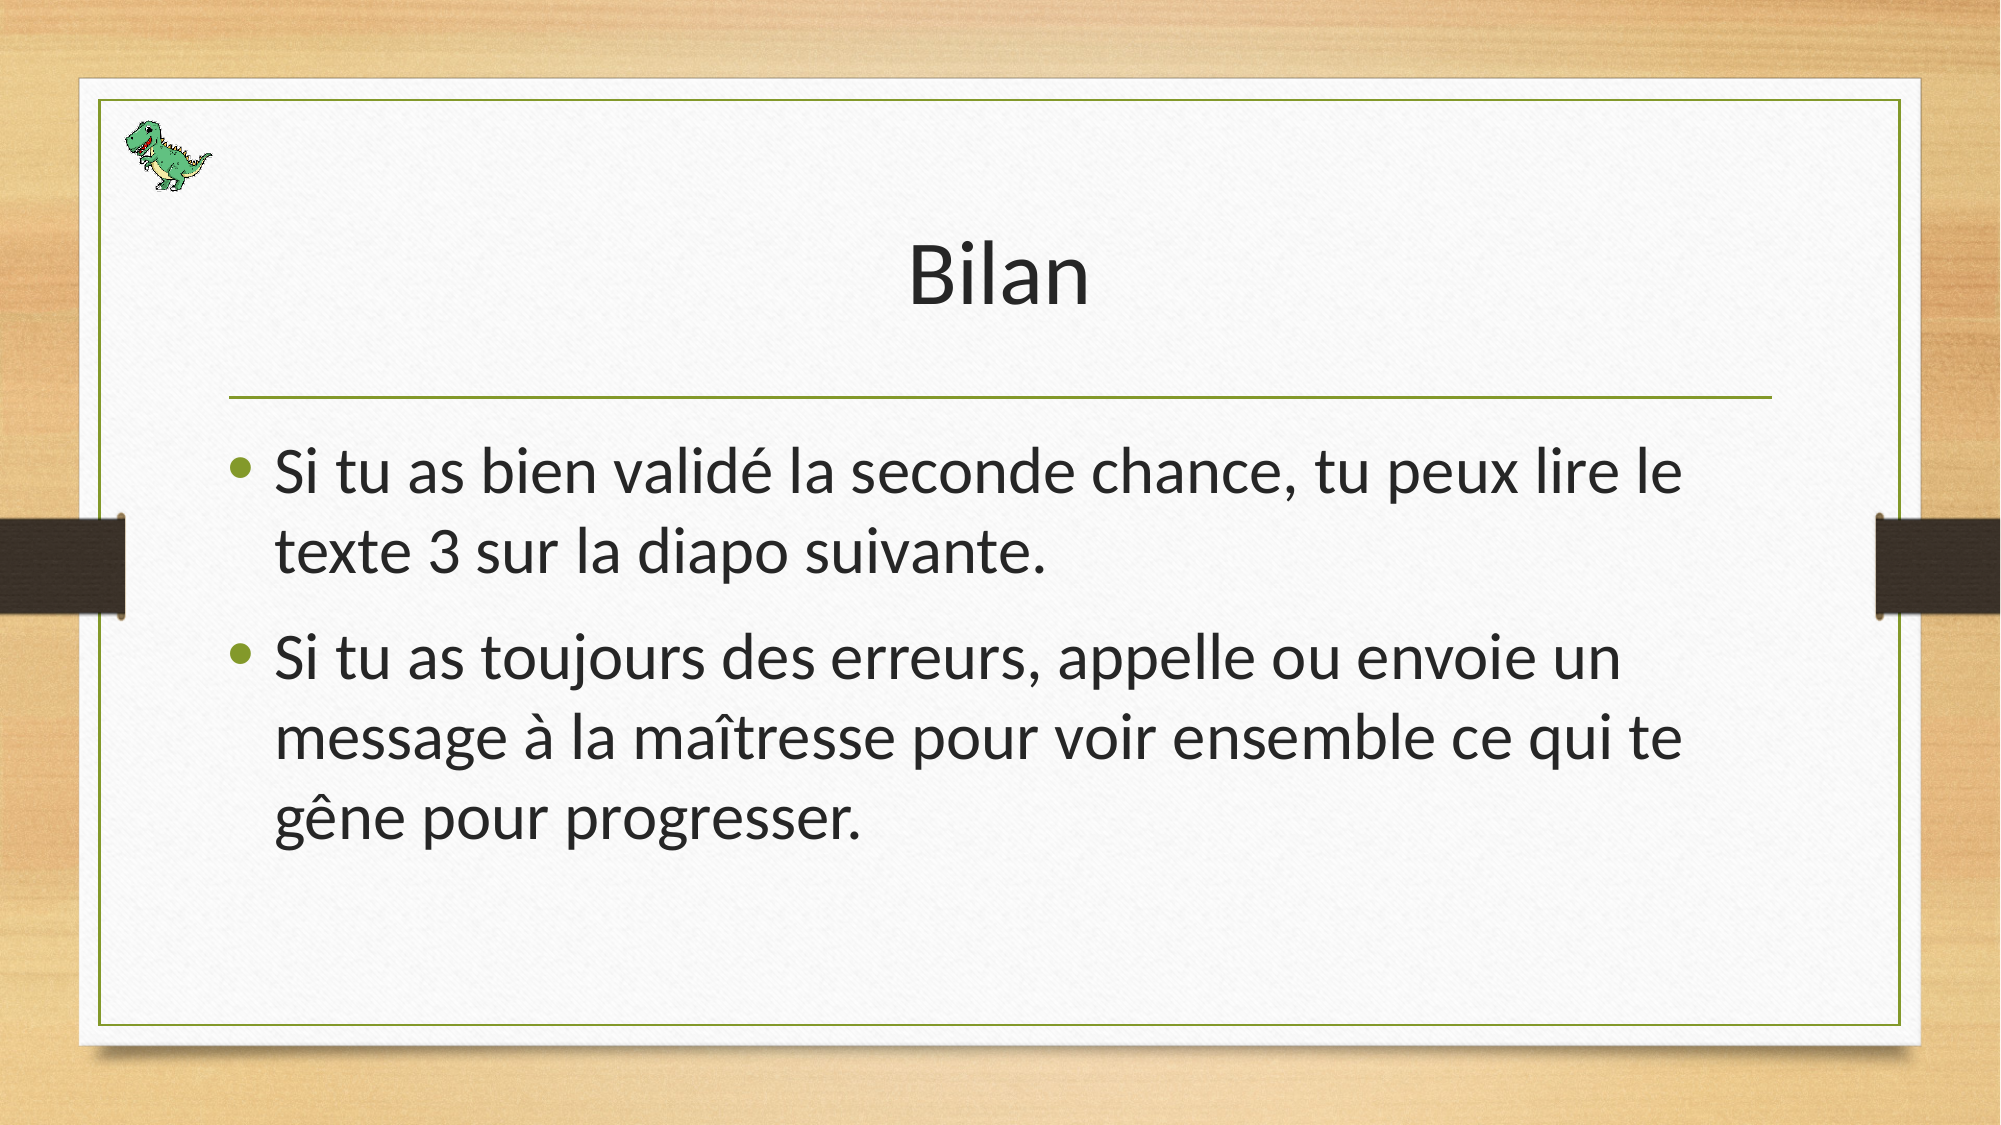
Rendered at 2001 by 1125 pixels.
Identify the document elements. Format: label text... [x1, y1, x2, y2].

picture [0, 0, 2001, 1125]
title Bilan [212, 161, 1788, 375]
list Si tu as bien validé la seconde chance, tu peux lire le texte 3 sur la diapo suivante. Si tu as toujours des erreurs, appelle ou envoie un message à la maîtresse pour voir ensemble ce qui te gêne pour progresser. [212, 419, 1788, 964]
